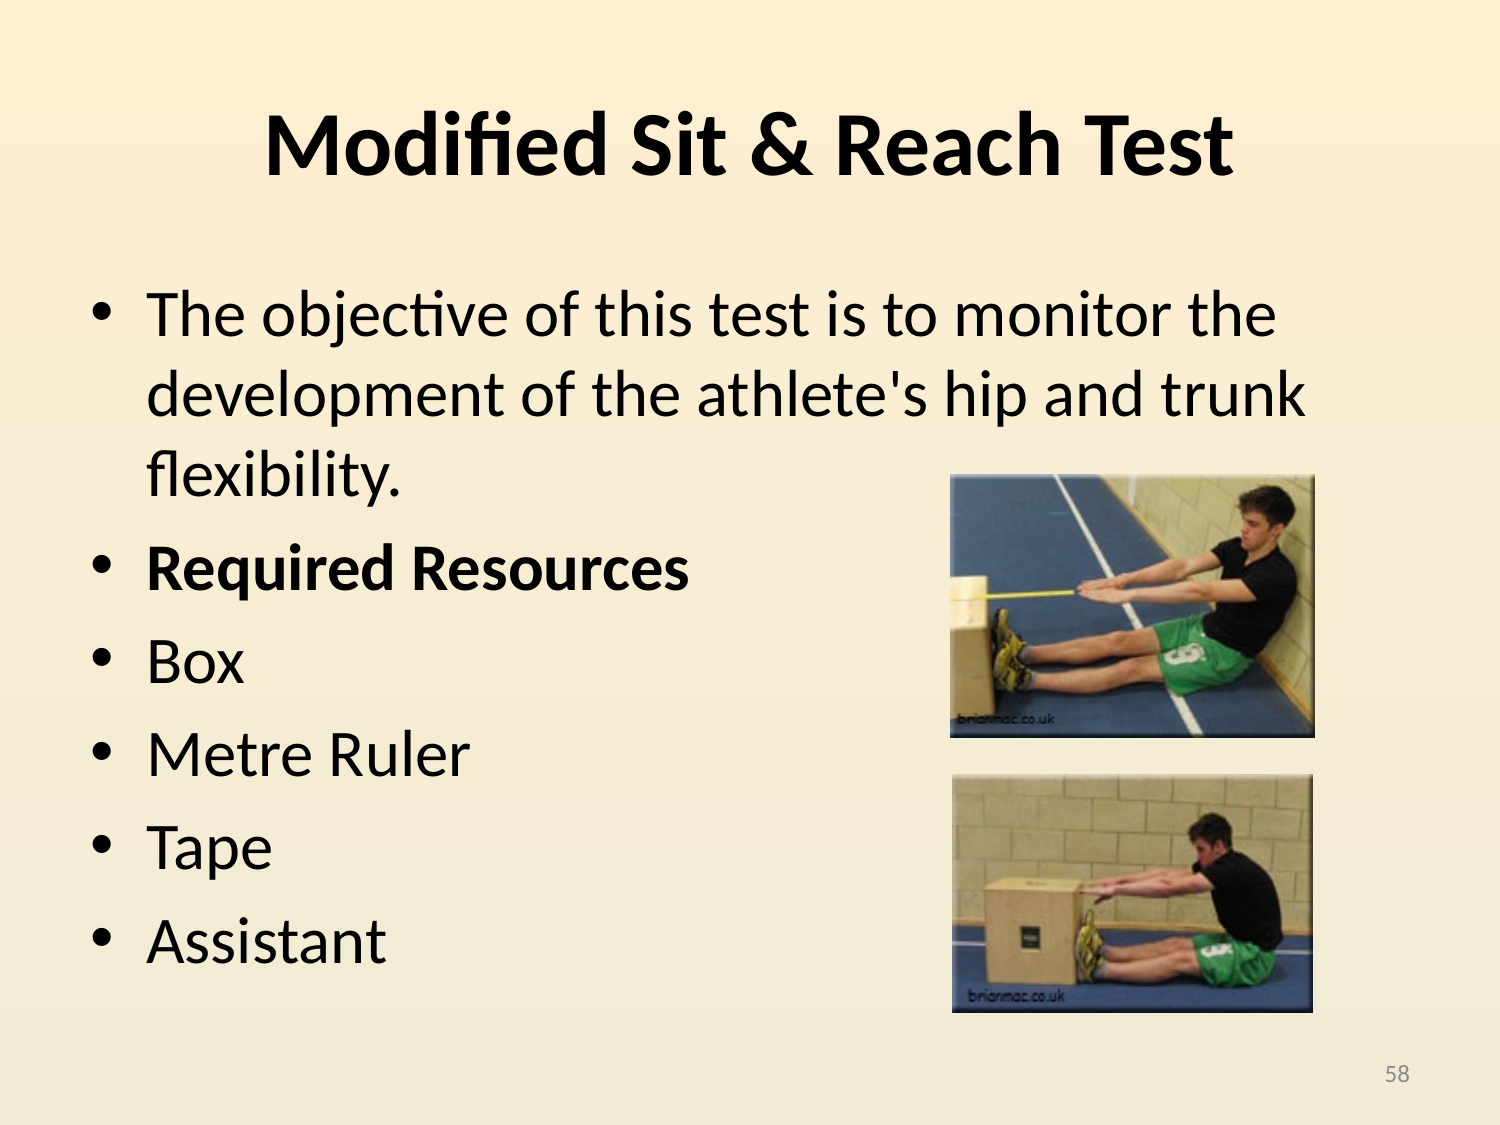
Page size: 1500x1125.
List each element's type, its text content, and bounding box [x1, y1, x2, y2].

title Modified Sit & Reach Test [75, 45, 1425, 233]
picture [951, 774, 1313, 1013]
list The objective of this test is to monitor the development of the athlete's hip and trunk flexibility. Required Resources Box Metre Ruler Tape Assistant [75, 262, 1425, 1005]
picture [949, 474, 1315, 738]
slide_number 58 [1074, 1042, 1425, 1103]
